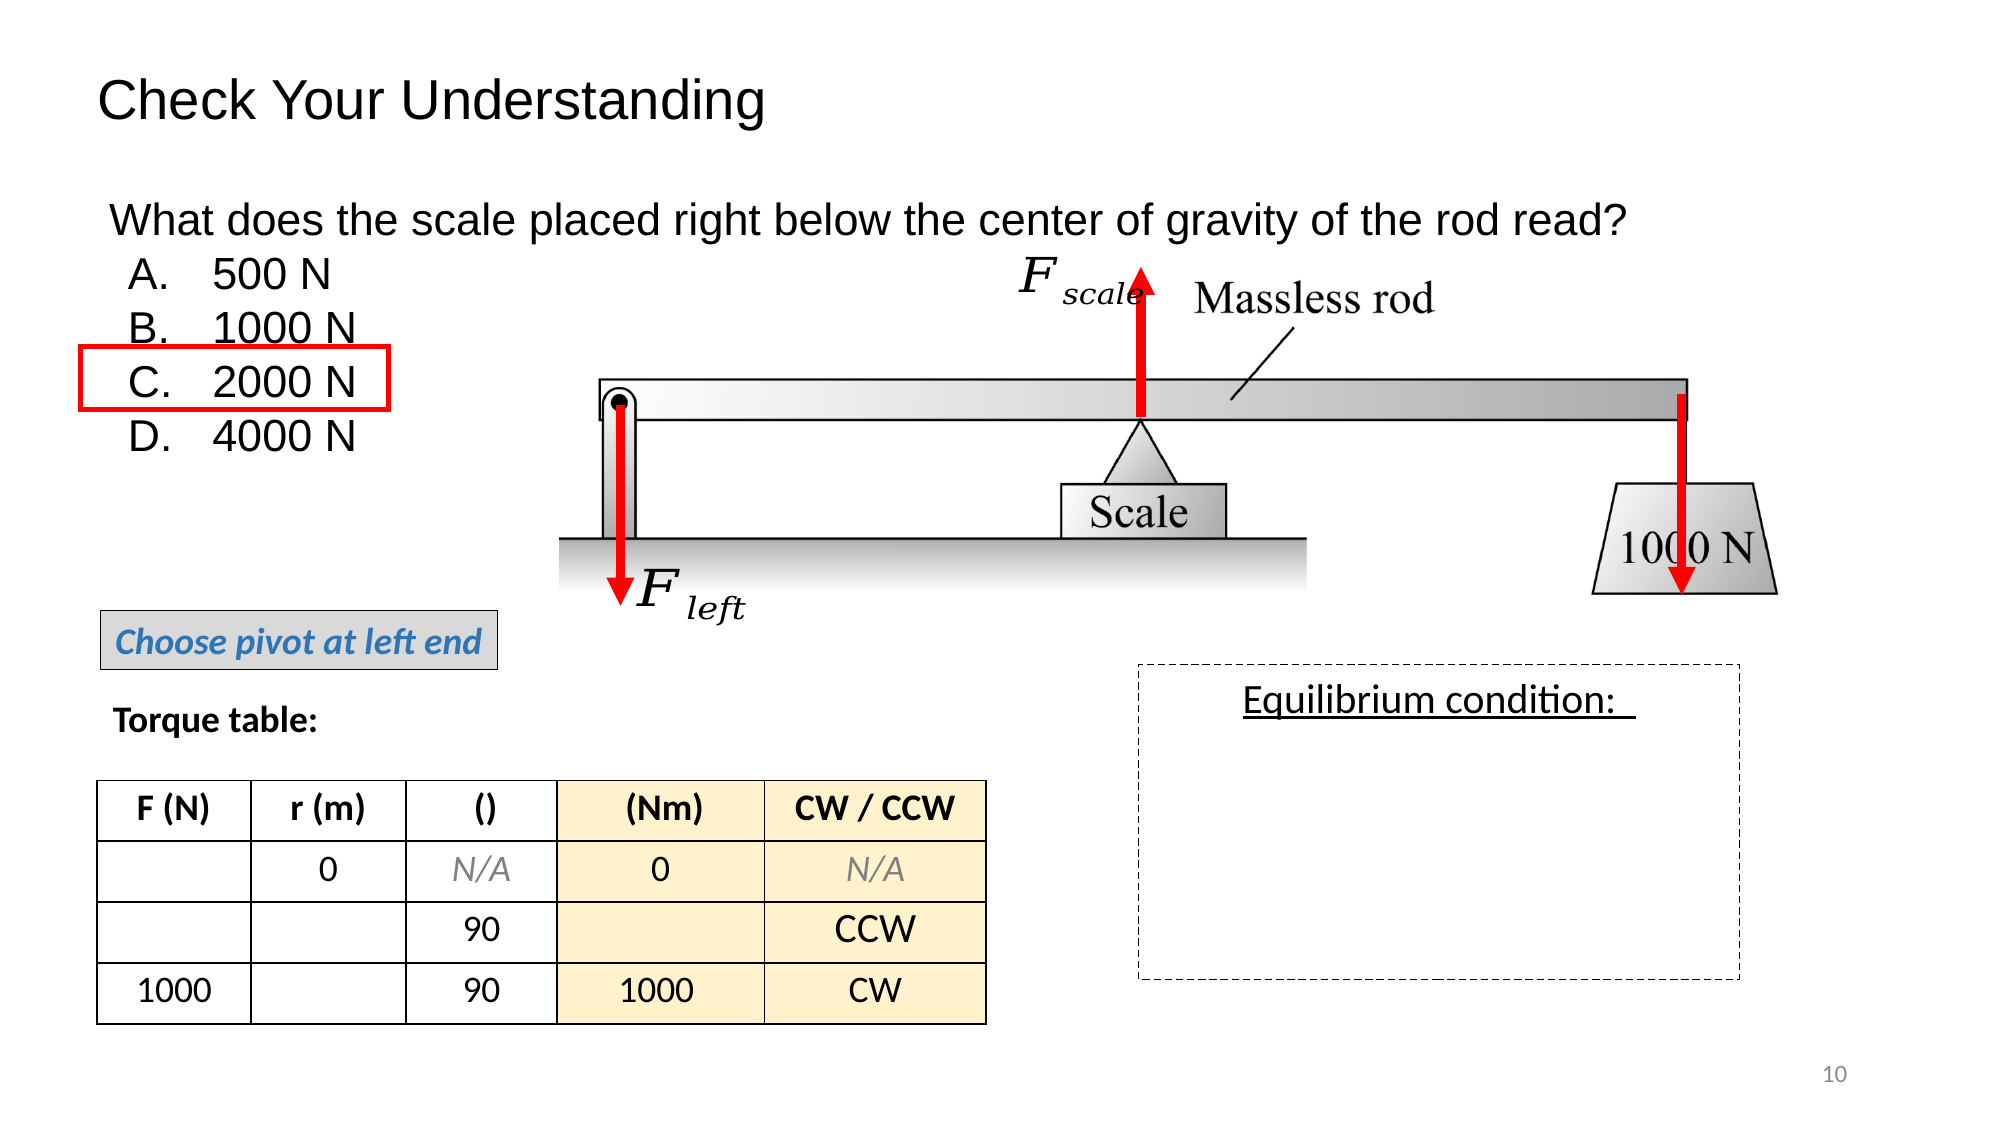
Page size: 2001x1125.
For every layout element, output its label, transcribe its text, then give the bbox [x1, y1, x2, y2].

text_box Choose pivot at left end [100, 610, 498, 670]
text_box What does the scale placed right below the center of gravity of the rod read? 500 N 1000 N 2000 N 4000 N [109, 190, 1923, 472]
picture [1682, 273, 1782, 601]
text_box Check Your Understanding [97, 63, 1022, 141]
text_box [80, 345, 390, 410]
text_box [620, 249, 1682, 627]
picture [559, 273, 620, 601]
slide_number 10 [1412, 1042, 1863, 1103]
text_box Torque table: [98, 687, 334, 748]
